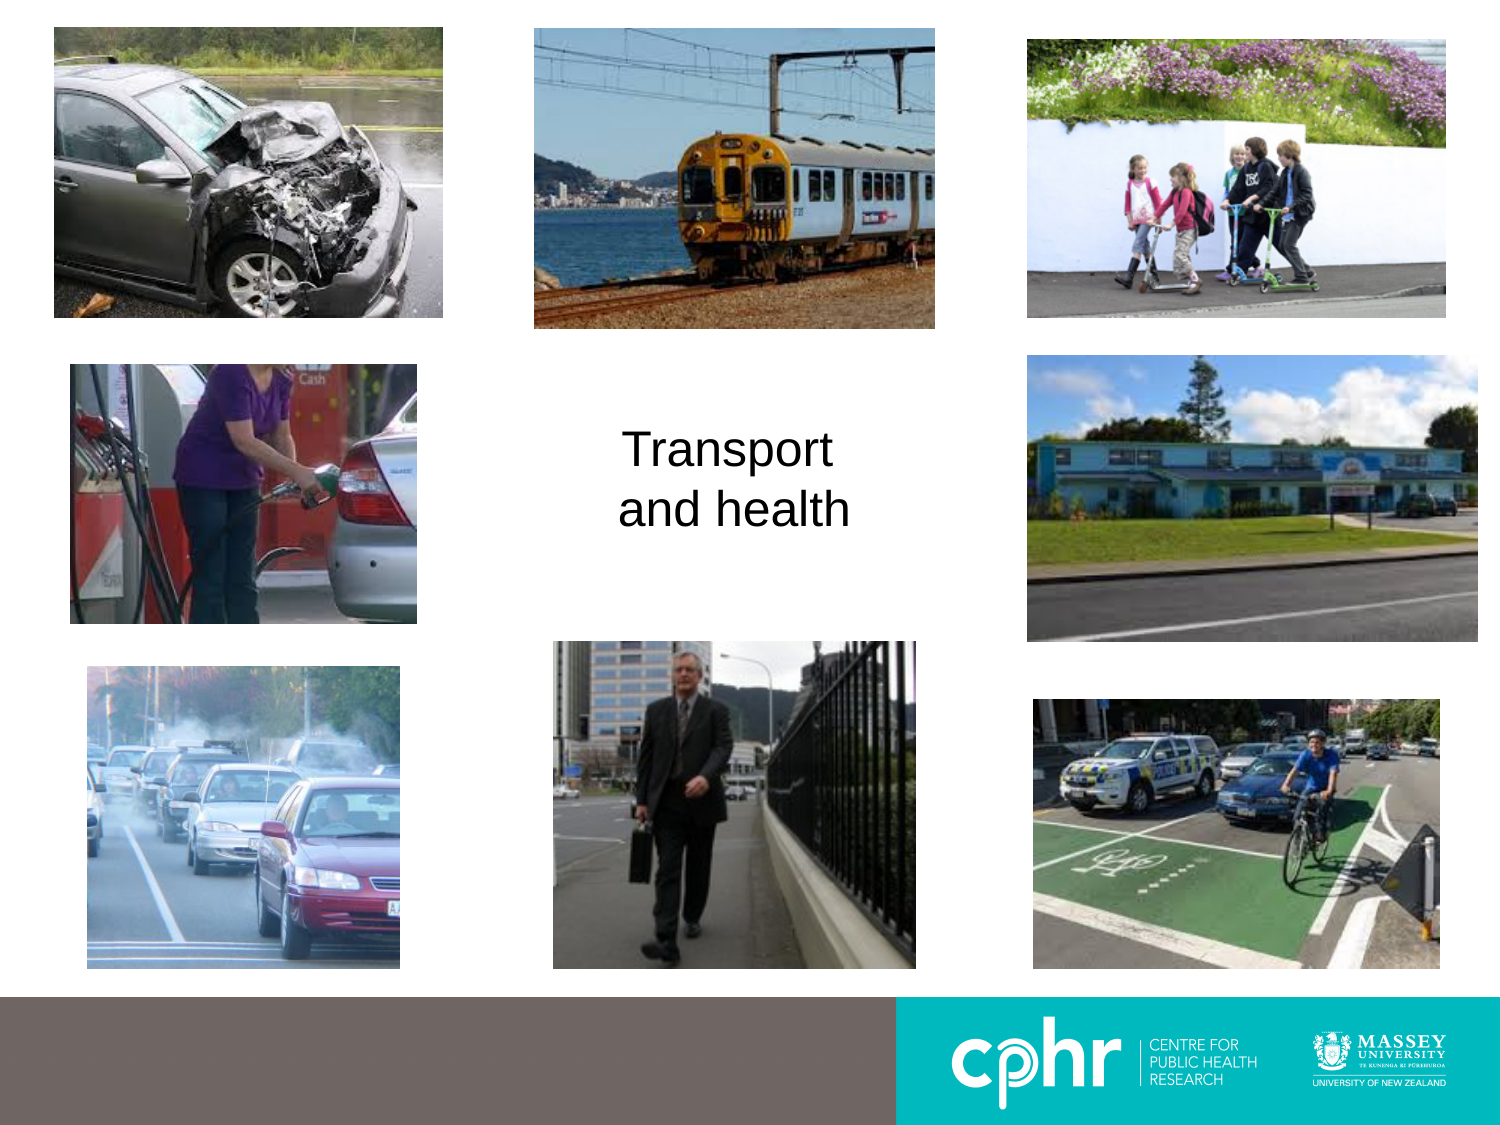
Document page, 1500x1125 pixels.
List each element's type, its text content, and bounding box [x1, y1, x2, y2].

picture [1027, 355, 1478, 643]
picture [1027, 38, 1446, 318]
picture [0, 997, 1500, 1125]
picture [553, 641, 916, 970]
picture [1033, 698, 1440, 970]
picture [54, 27, 443, 318]
picture [86, 666, 400, 970]
text_box Transport and health [566, 409, 903, 545]
picture [70, 363, 417, 624]
picture [534, 28, 935, 329]
